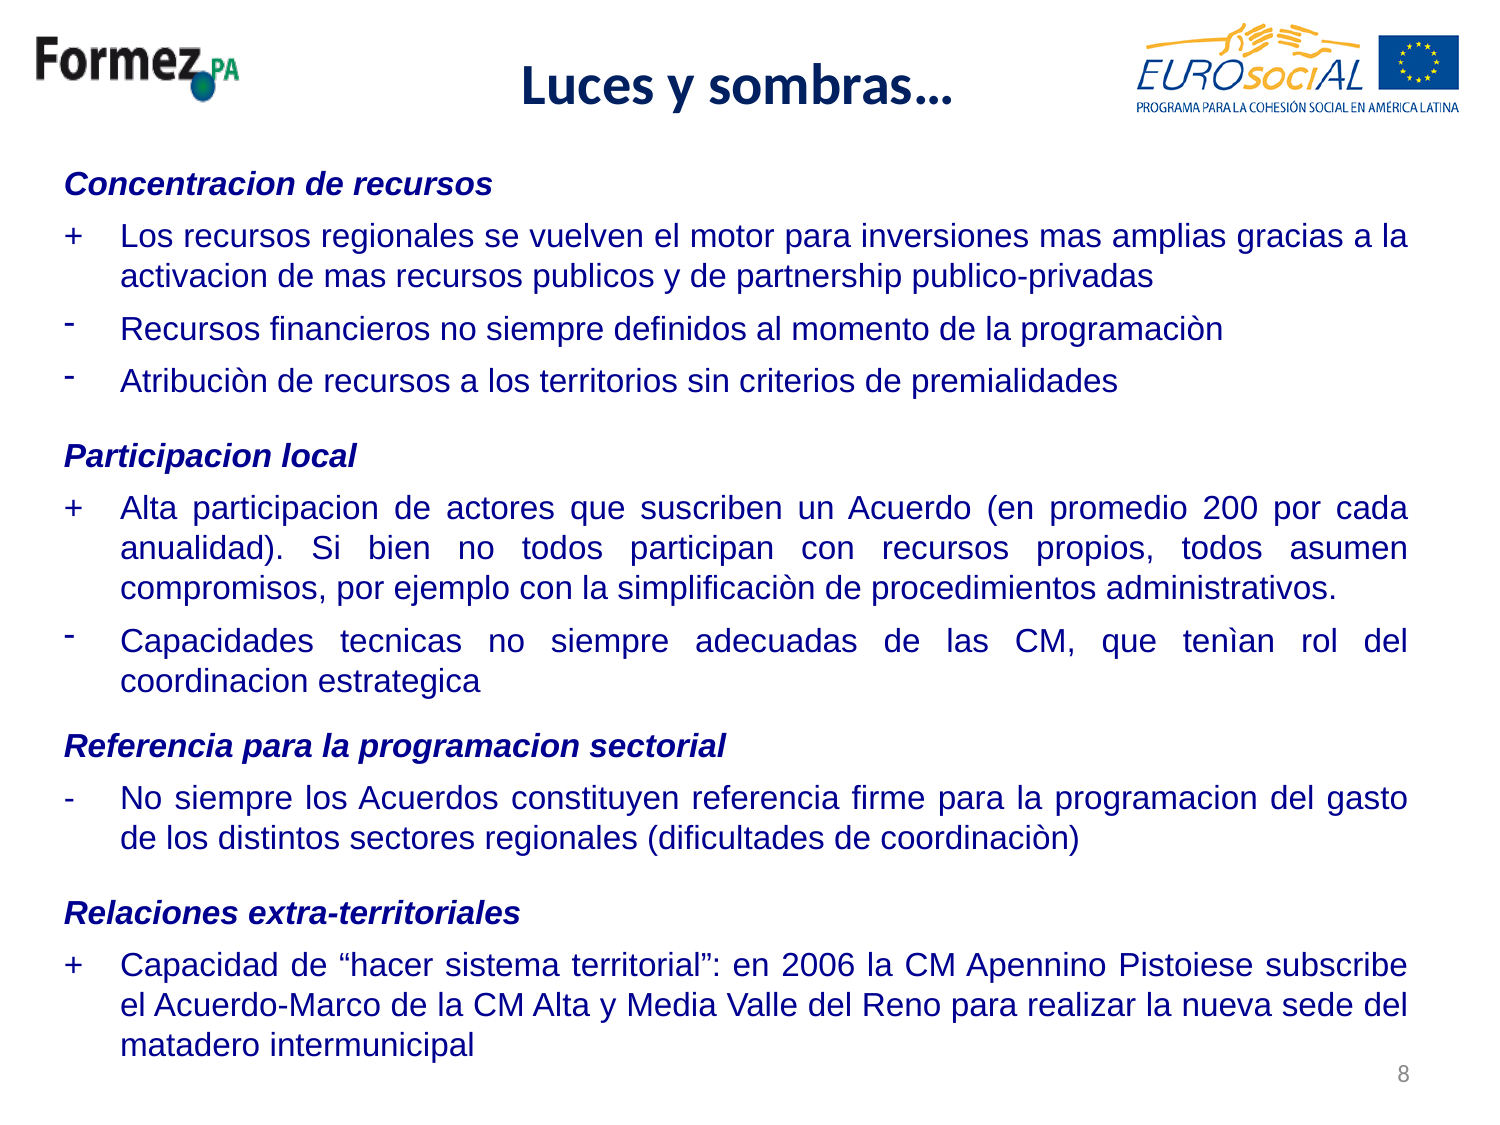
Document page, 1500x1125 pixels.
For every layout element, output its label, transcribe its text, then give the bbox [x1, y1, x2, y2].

picture [1134, 23, 1460, 113]
picture [32, 26, 241, 105]
text_box Luces y sombras… [341, 39, 1135, 124]
text_box Concentracion de recursos + Los recursos regionales se vuelven el motor para inversiones mas amplias gracias a la activacion de mas recursos publicos y de partnership publico-privadas Recursos financieros no siempre definidos al momento de la programaciòn Atribuciòn de recursos a los territorios sin criterios de premialidades Participacion local + Alta participacion de actores que suscriben un Acuerdo (en promedio 200 por cada anualidad). Si bien no todos participan con recursos propios, todos asumen compromisos, por ejemplo con la simplificaciòn de procedimientos administrativos. Capacidades tecnicas no siempre adecuadas de las CM, que tenìan rol del coordinacion estrategica Referencia para la programacion sectorial - No siempre los Acuerdos constituyen referencia firme para la programacion del gasto de los distintos sectores regionales (dificultades de coordinaciòn) Relaciones extra-territoriales + Capacidad de “hacer sistema territorial”: en 2006 la CM Apennino Pistoiese subscribe el Acuerdo-Marco de la CM Alta y Media Valle del Reno para realizar la nueva sede del matadero intermunicipal [48, 154, 1425, 1071]
slide_number 8 [1074, 1071, 1425, 1103]
